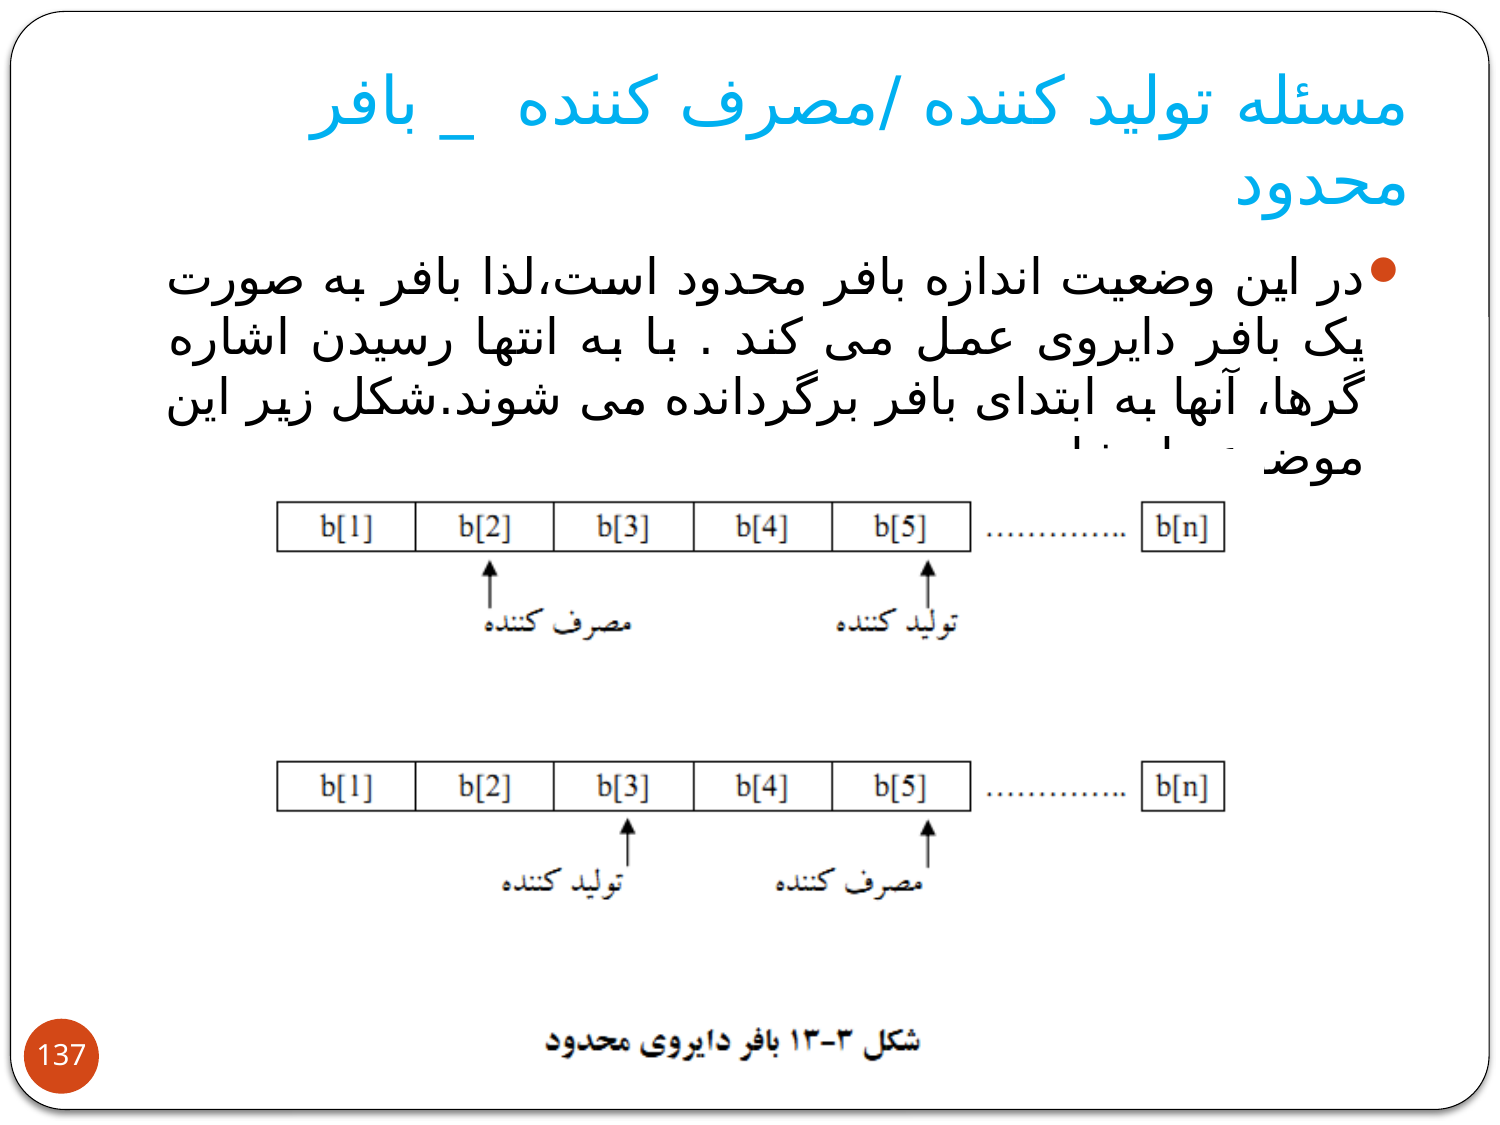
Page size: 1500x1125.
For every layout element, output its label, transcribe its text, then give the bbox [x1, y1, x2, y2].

picture [212, 449, 1264, 1084]
title مسئله تولید کننده /مصرف کننده _ بافر محدود [150, 45, 1425, 233]
list در این وضعیت اندازه بافر محدود است،لذا بافر به صورت یک بافر دایروی عمل می کند . با به انتها رسیدن اشاره گرها، آنها به ابتدای بافر برگردانده می شوند.شکل زیر این موضوع را نشان می دهد. [150, 237, 1425, 988]
slide_number 137 [23, 1018, 99, 1094]
